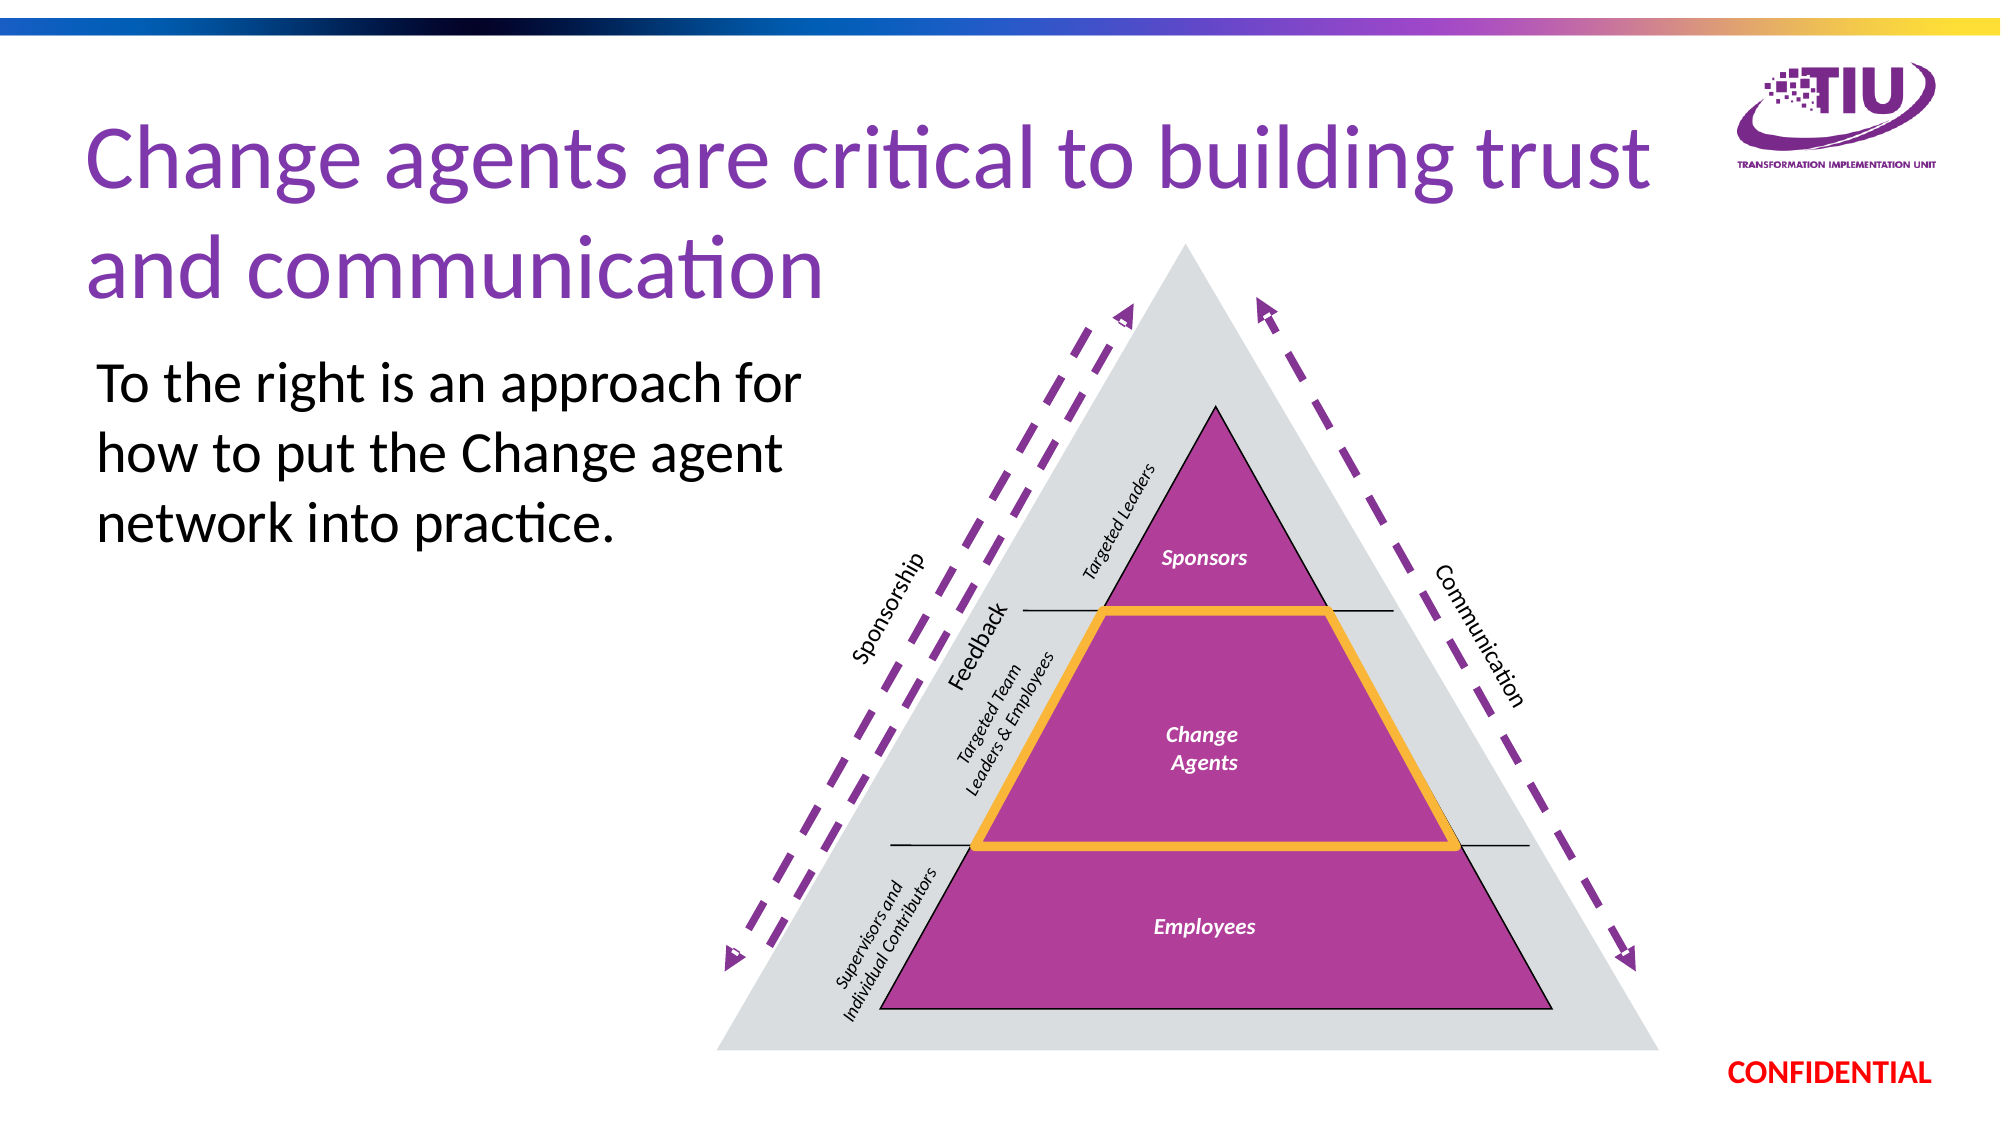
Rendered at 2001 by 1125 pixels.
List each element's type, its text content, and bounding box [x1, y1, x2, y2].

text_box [716, 243, 1660, 1065]
text_box Change agents are critical to building trust and communication [71, 89, 1690, 325]
text_box CONFIDENTIAL [1563, 1042, 1948, 1098]
text_box To the right is an approach for how to put the Change agent network into practice. [90, 338, 711, 561]
picture [0, 0, 2001, 1125]
